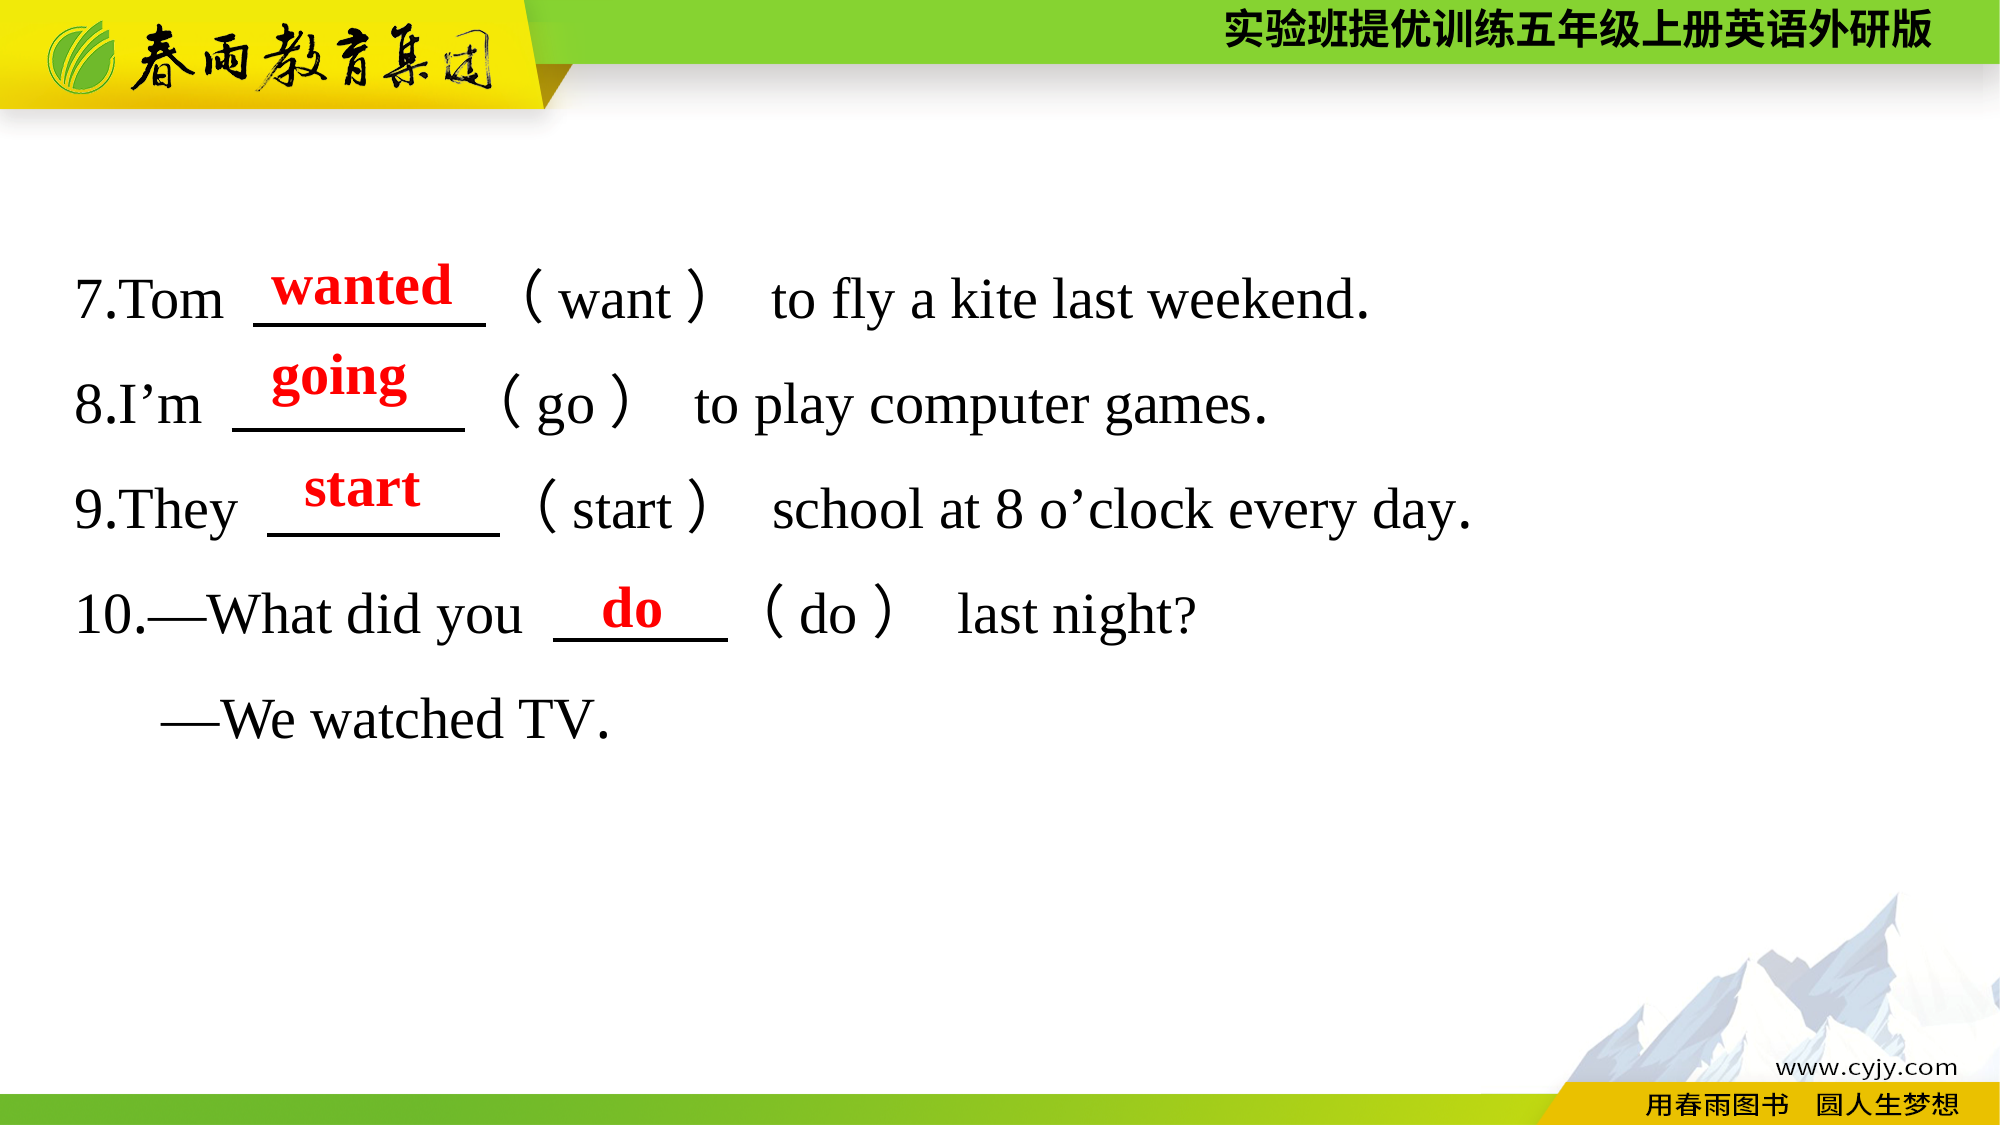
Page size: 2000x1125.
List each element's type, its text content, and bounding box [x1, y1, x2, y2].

picture [0, 0, 2000, 1125]
text_box going [256, 329, 423, 414]
list 7.Tom （want） to fly a kite last weekend. 8.I’m （go） to play computer games. 9.They （start） school at 8 o’clock every day. 10.—What did you （do） last night? —We watched TV. [59, 218, 1944, 764]
text_box do [586, 526, 679, 647]
text_box start [289, 441, 436, 526]
text_box wanted [257, 239, 469, 324]
